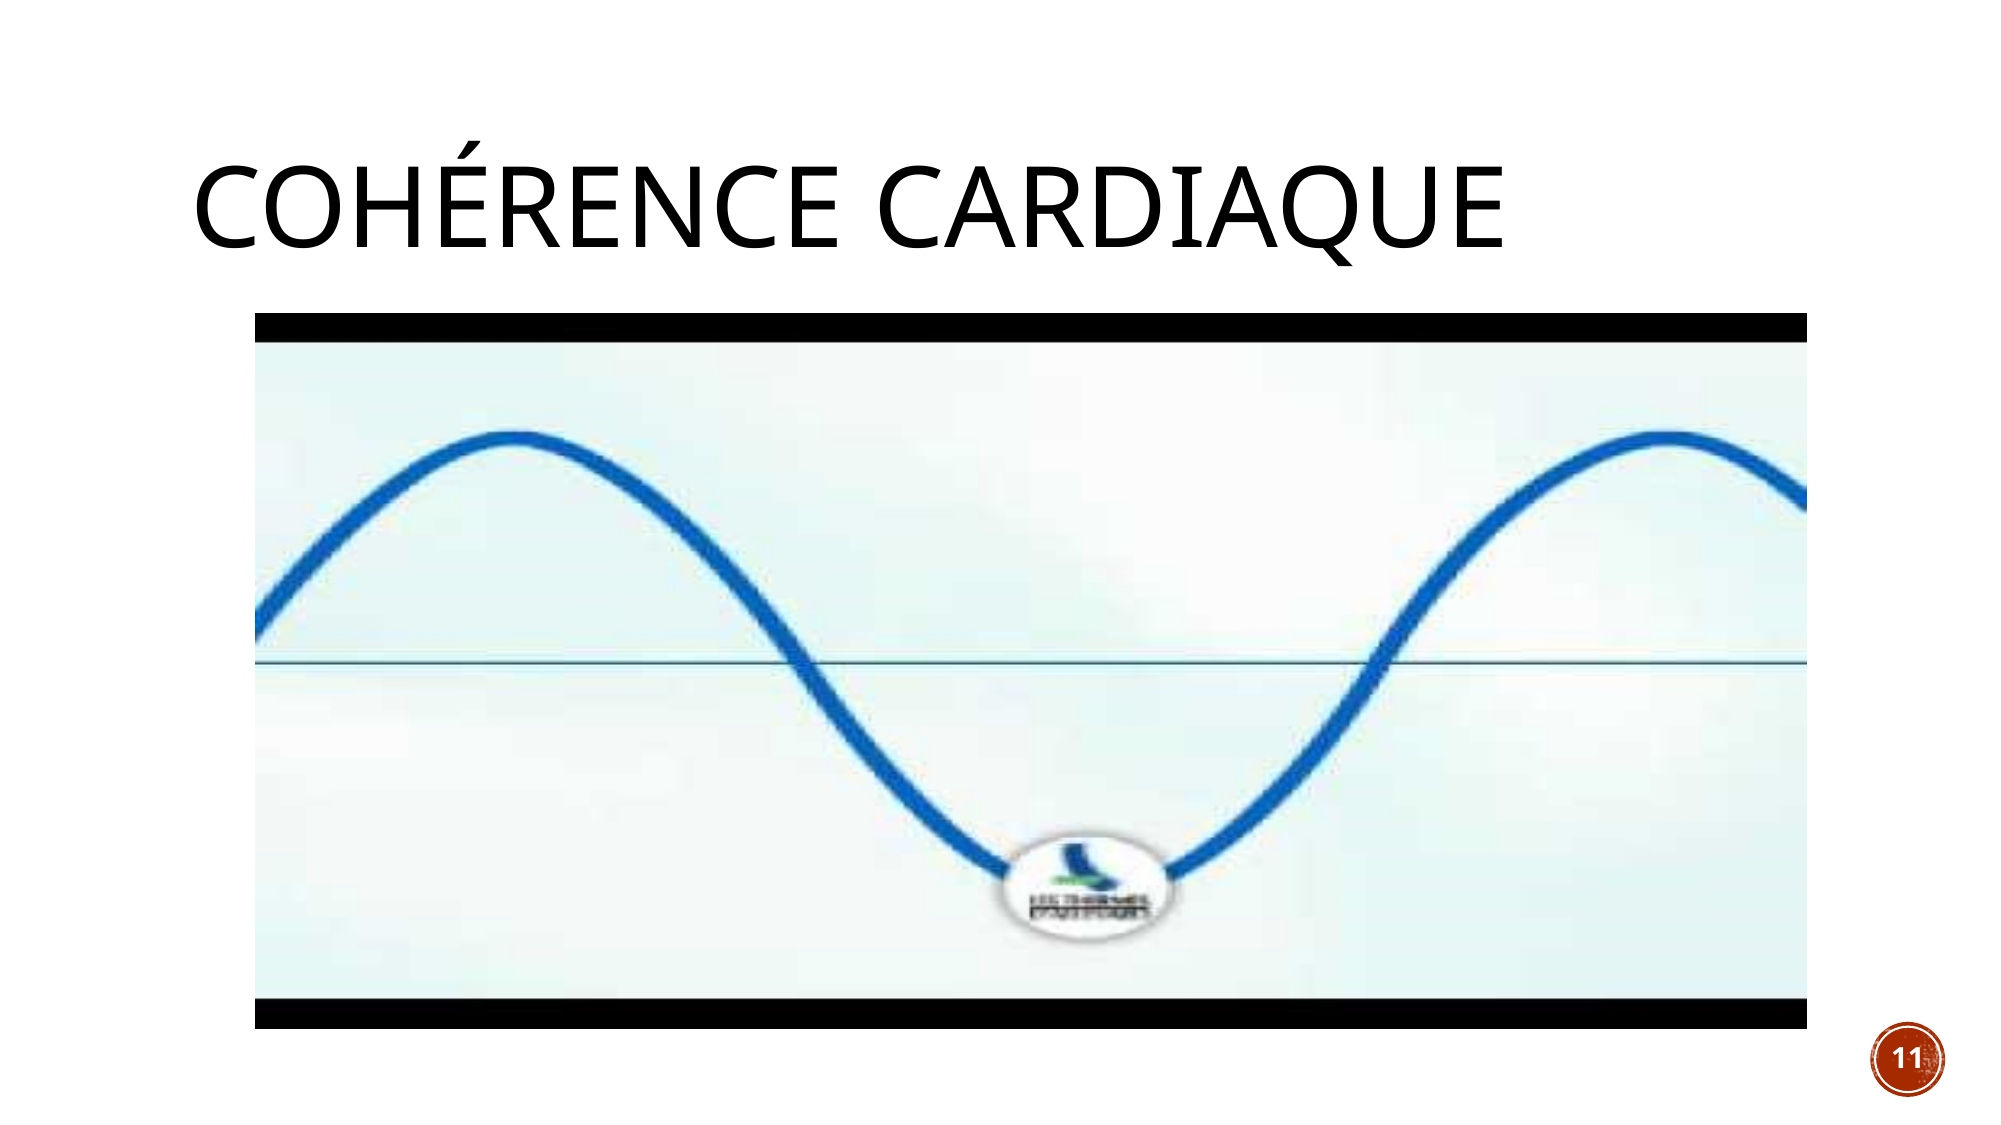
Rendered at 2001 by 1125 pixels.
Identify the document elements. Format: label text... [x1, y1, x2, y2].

slide_number 11 [1855, 1028, 1961, 1089]
title Cohérence cardiaque [175, 79, 1826, 344]
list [261, 319, 1807, 1028]
